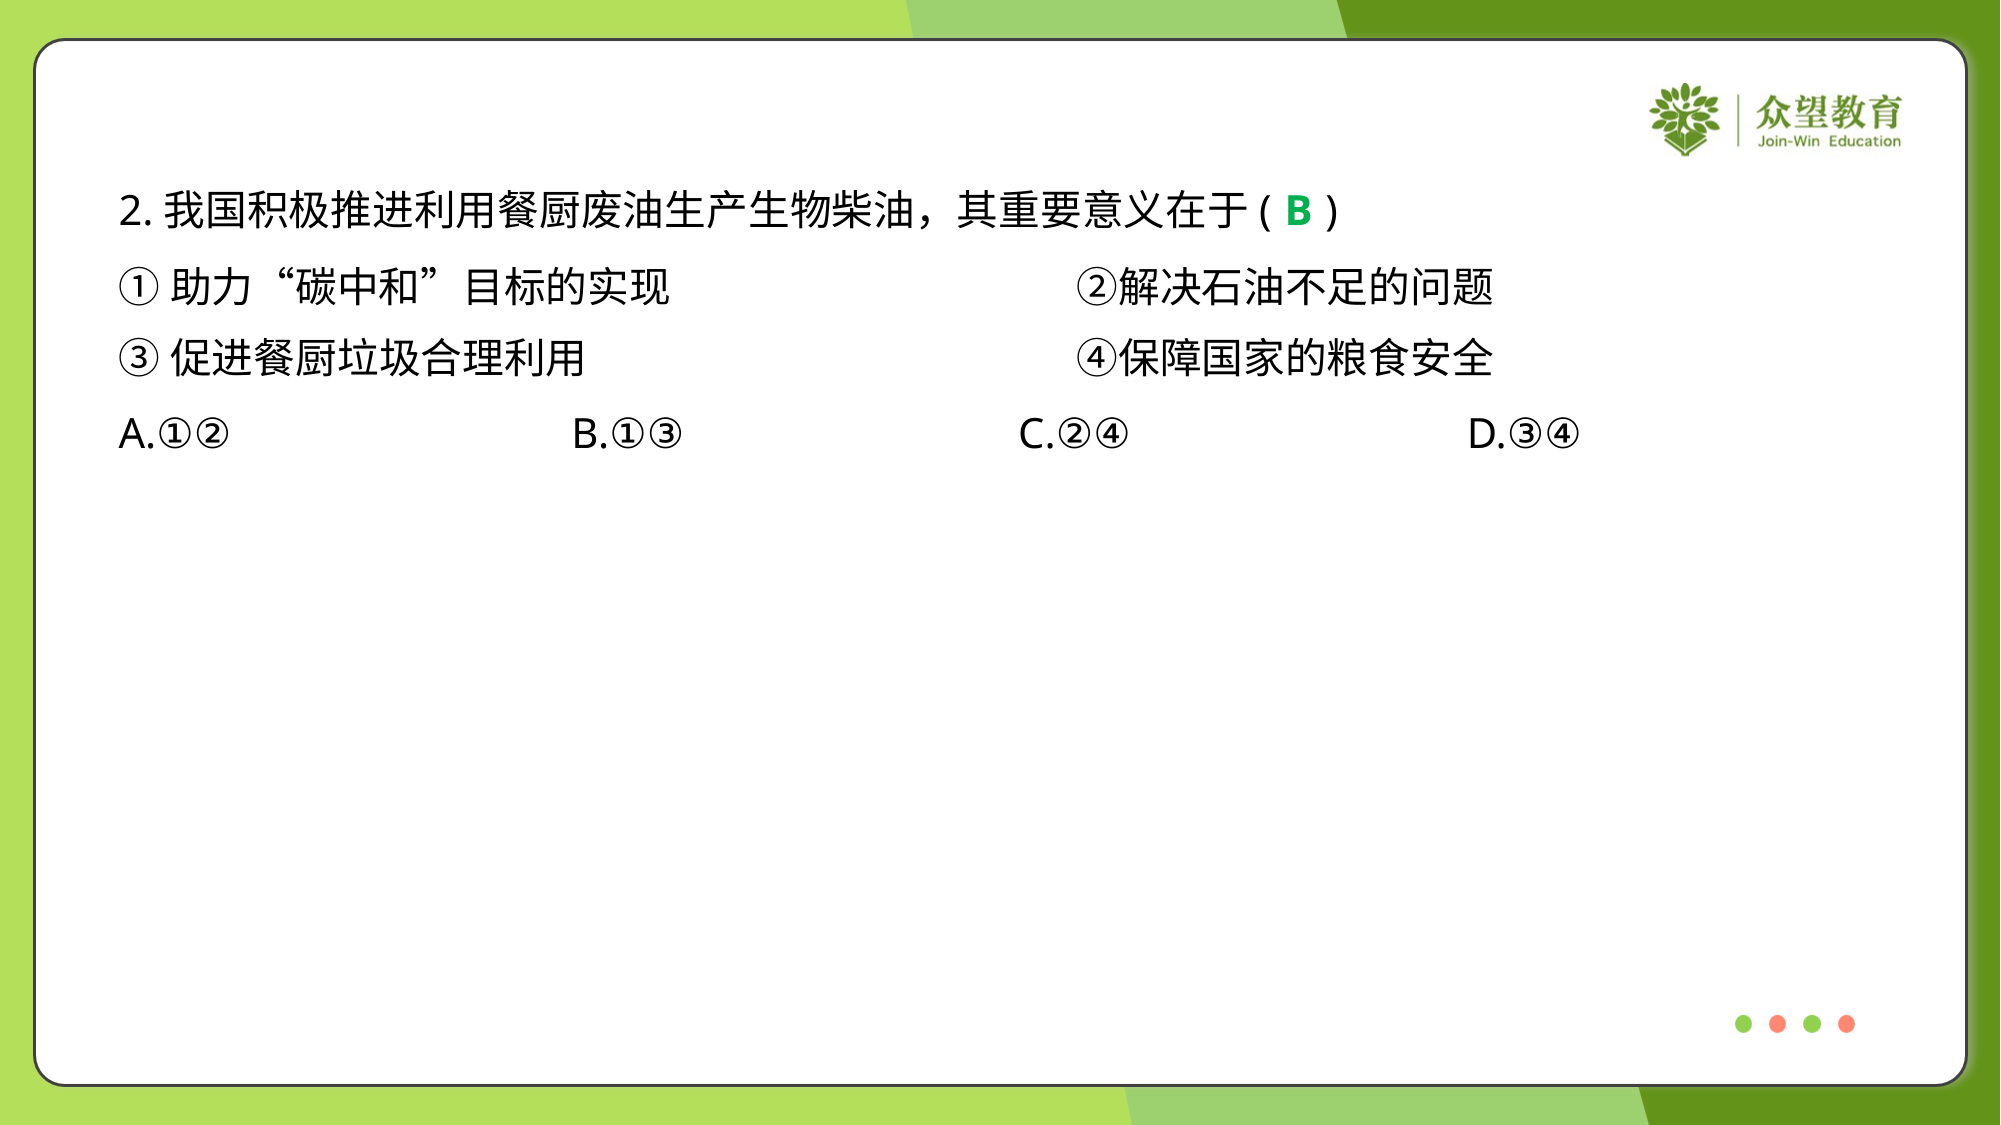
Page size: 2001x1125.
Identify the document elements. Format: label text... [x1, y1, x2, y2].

text_box 2.我国积极推进利用餐厨废油生产生物柴油，其重要意义在于( ) [1328, 158, 1883, 226]
text_box 2.我国积极推进利用餐厨废油生产生物柴油，其重要意义在于( ) [118, 158, 1269, 226]
text_box ①助力“碳中和”目标的实现 ②解决石油不足的问题 ③促进餐厨垃圾合理利用 ④保障国家的粮食安全 [118, 235, 1883, 374]
text_box B [1269, 158, 1328, 226]
text_box A.①② B.①③ C.②④ D.③④ [118, 381, 1883, 448]
picture [0, 0, 2000, 1125]
